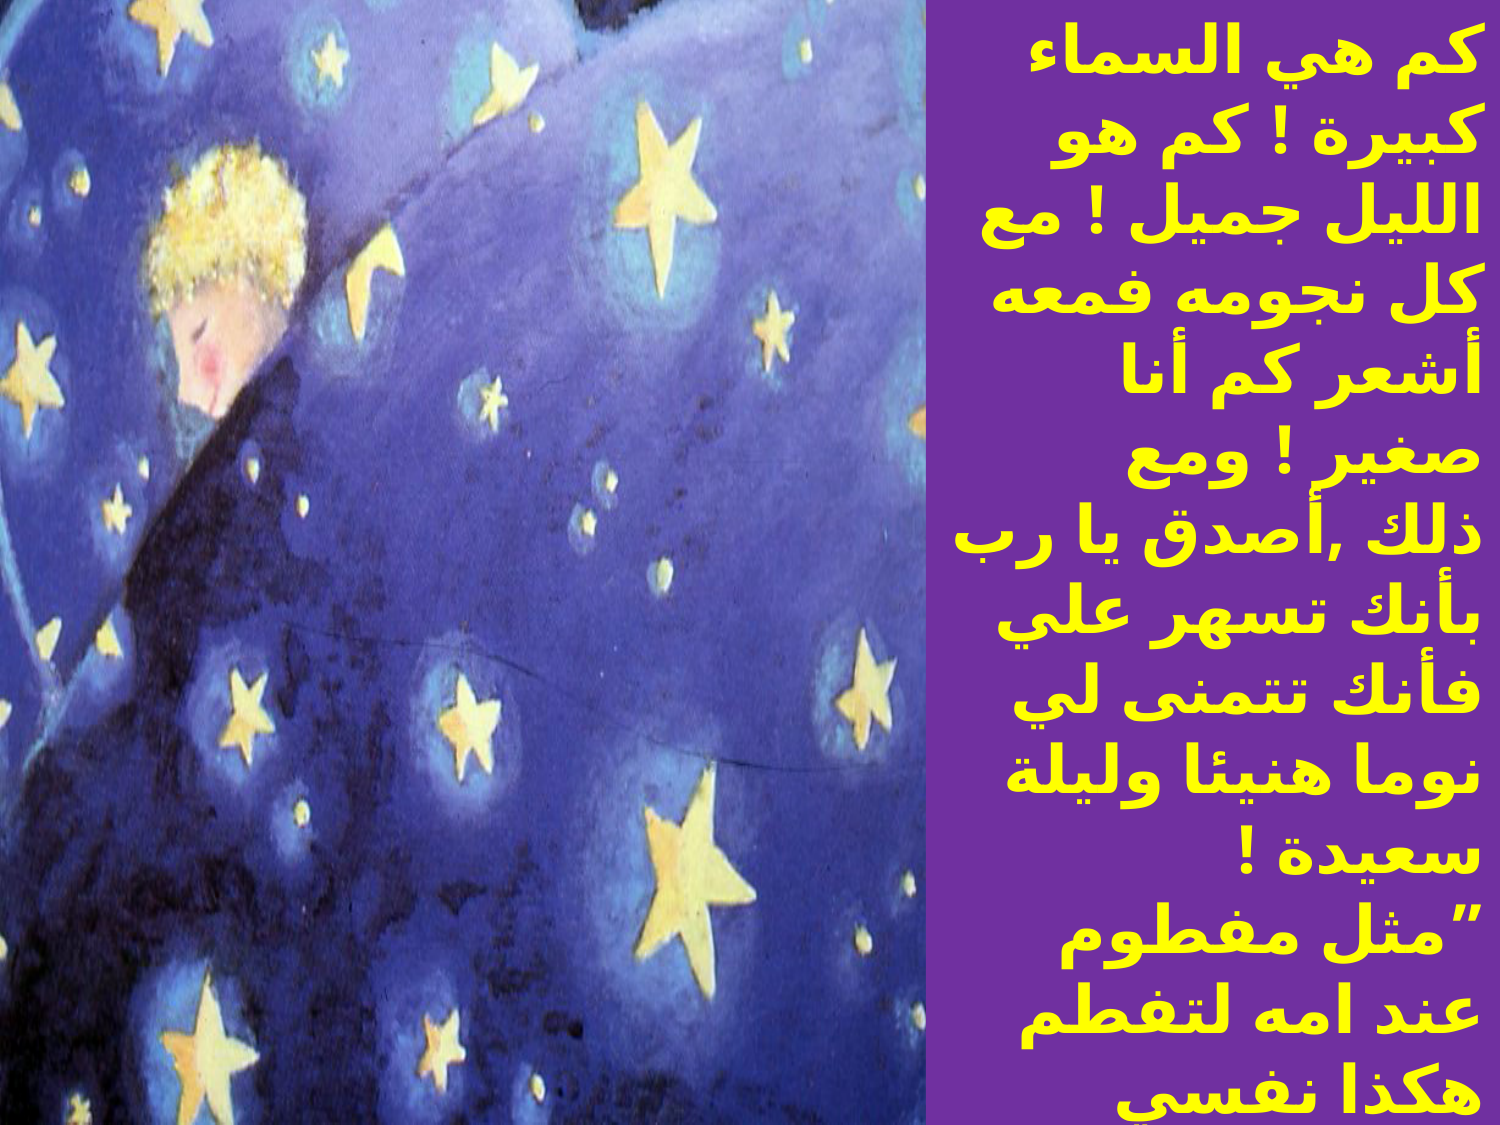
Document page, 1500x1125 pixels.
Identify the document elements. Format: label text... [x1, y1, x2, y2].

text_box كم هي السماء كبيرة ! كم هو الليل جميل ! مع كل نجومه فمعه أشعر كم أنا صغير ! ومع ذلك ,أصدق يا رب بأنك تسهر علي فأنك تتمنى لي نوما هنيئا وليلة سعيدة ! ”مثل مفطوم عند امه لتفطم هكذا نفسي علي“ مز 131 كما نغرق في النوم في سريرنا هكذا نغرق بصلاة صغيرة في حنان الله [928, 0, 1500, 1125]
picture [0, 0, 927, 1125]
